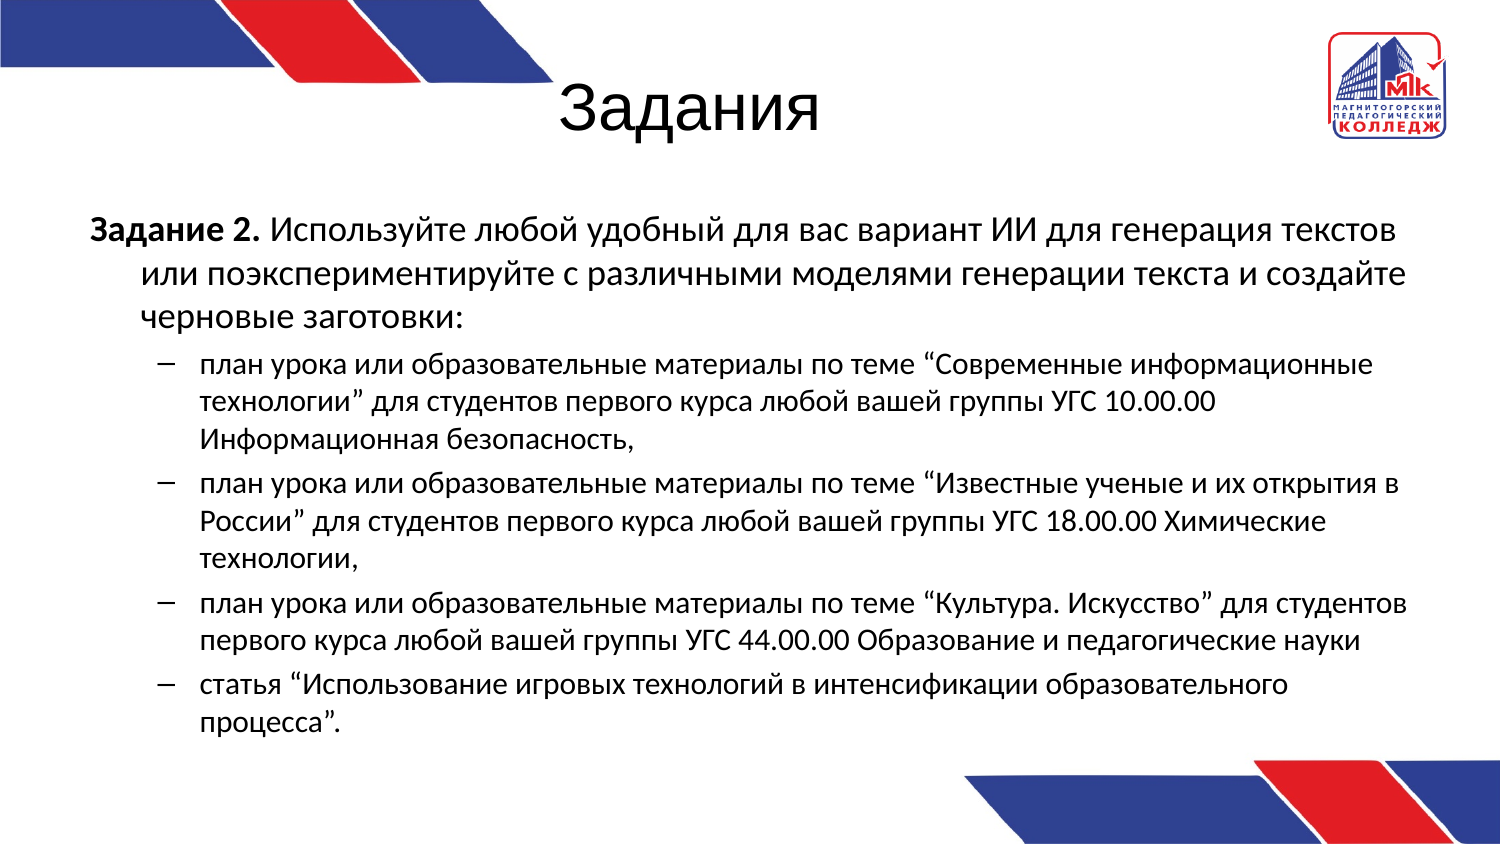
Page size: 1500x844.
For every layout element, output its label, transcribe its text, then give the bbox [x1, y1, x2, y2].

list Задание 2. Используйте любой удобный для вас вариант ИИ для генерация текстов или поэкспериментируйте с различными моделями генерации текста и создайте черновые заготовки: план урока или образовательные материалы по теме “Современные информационные технологии” для студентов первого курса любой вашей группы УГС 10.00.00 Информационная безопасность, план урока или образовательные материалы по теме “Известные ученые и их открытия в России” для студентов первого курса любой вашей группы УГС 18.00.00 Химические технологии, план урока или образовательные материалы по теме “Культура. Искусство” для студентов первого курса любой вашей группы УГС 44.00.00 Образование и педагогические науки статья “Использование игровых технологий в интенсификации образовательного процесса”. [75, 196, 1425, 754]
picture [0, 0, 1500, 844]
title Задания [75, 33, 1306, 175]
